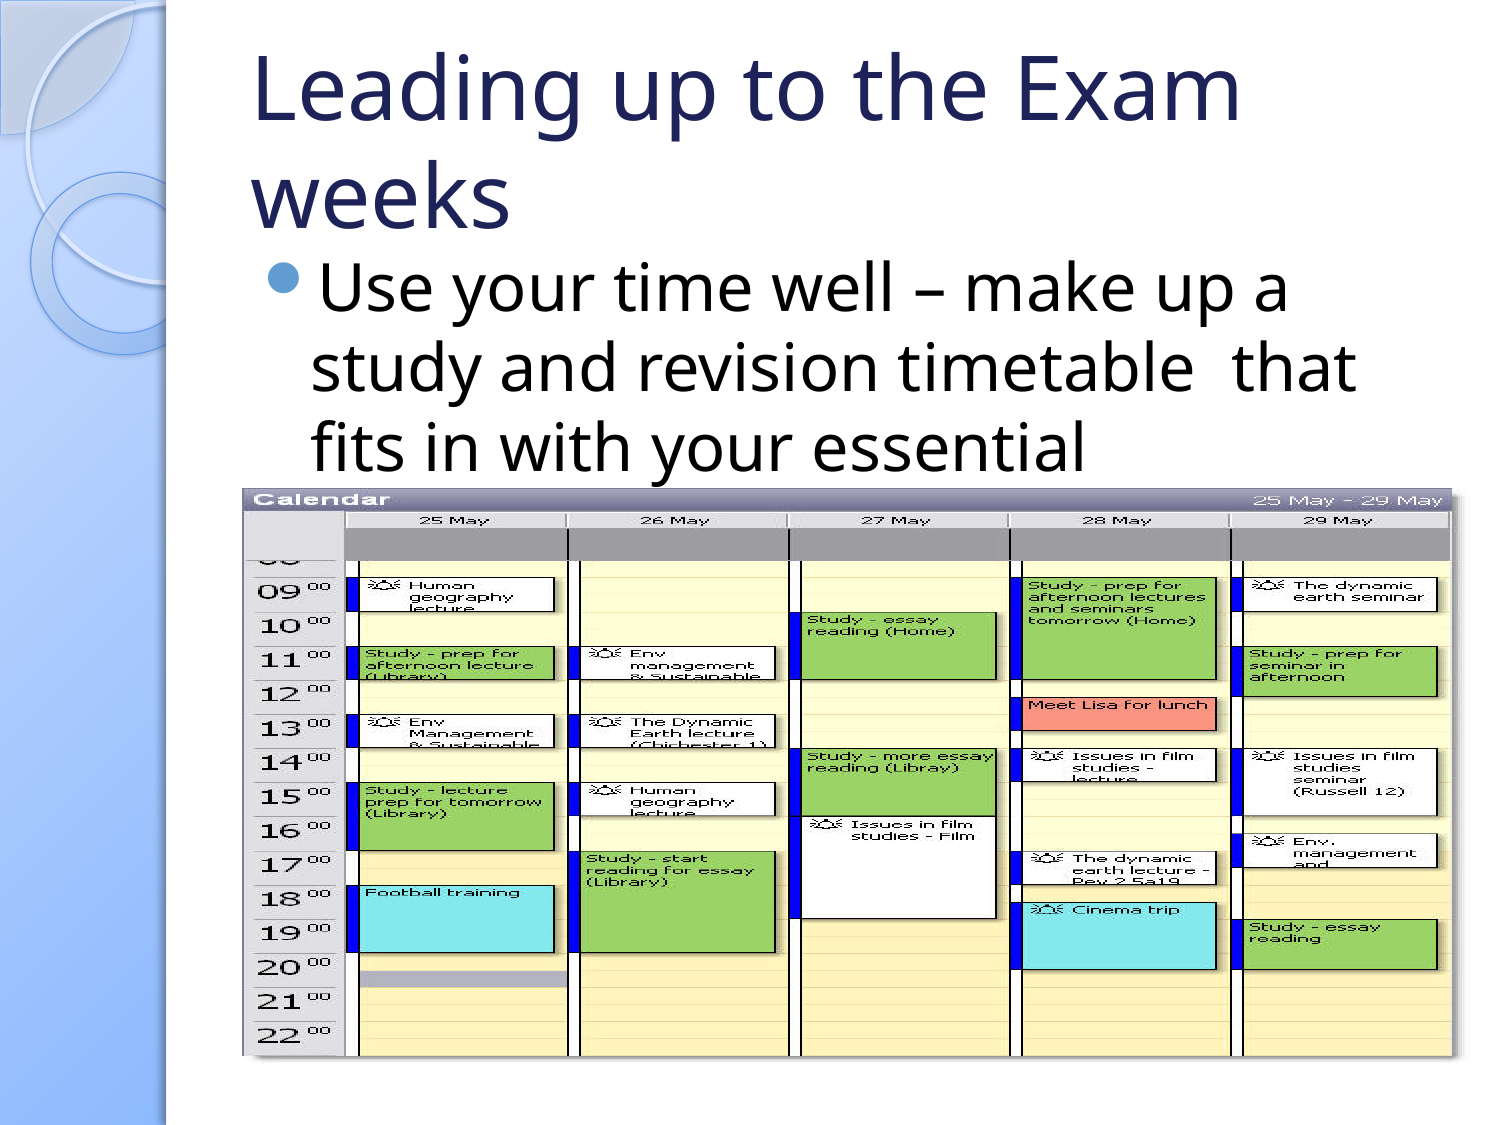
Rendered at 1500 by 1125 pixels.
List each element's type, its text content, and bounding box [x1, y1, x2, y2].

title Leading up to the Exam weeks [235, 45, 1466, 233]
picture [241, 488, 1471, 1064]
list Use your time well – make up a study and revision timetable that fits in with your essential commitments [235, 237, 1466, 491]
